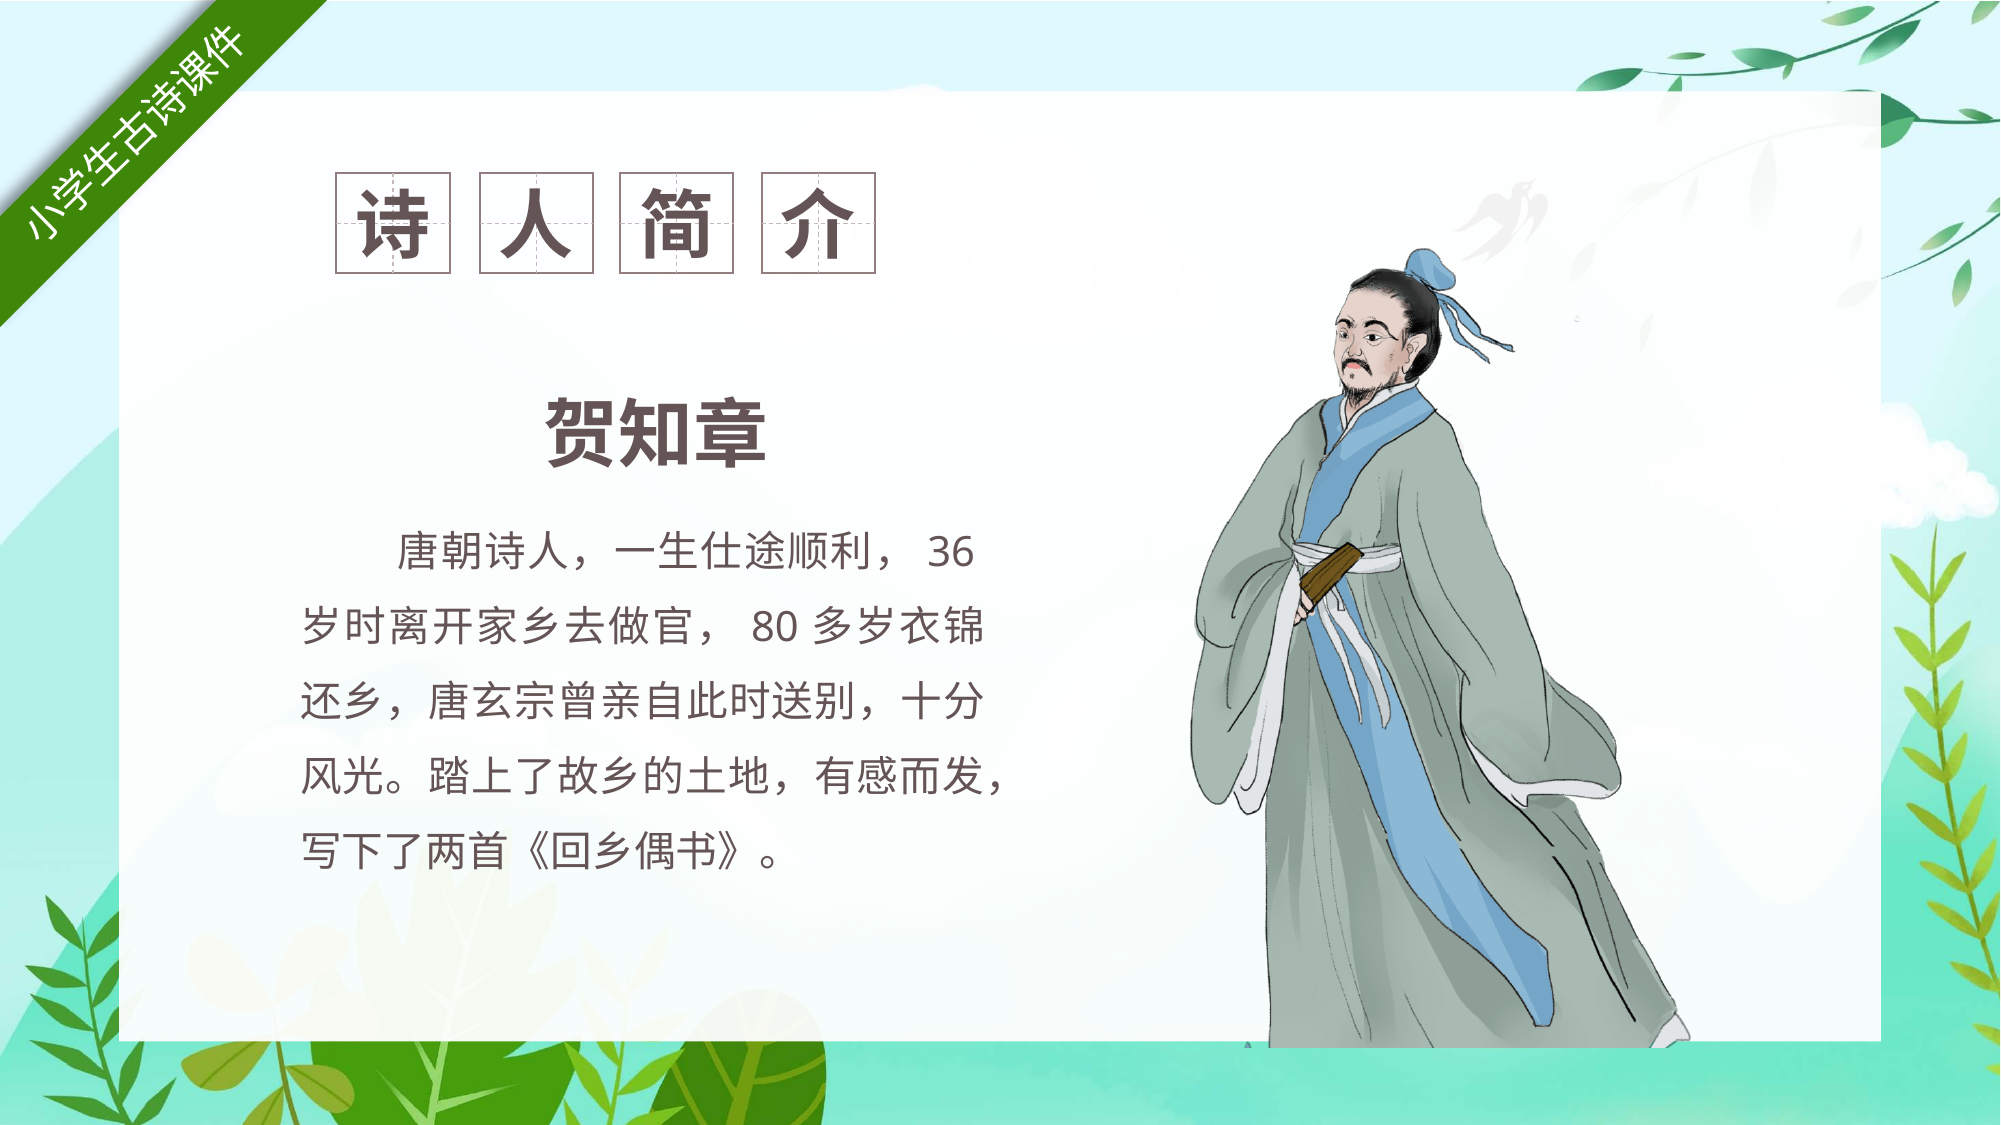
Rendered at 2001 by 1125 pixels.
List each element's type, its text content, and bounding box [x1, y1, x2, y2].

picture [0, 1, 2001, 1125]
text_box 贺知章 [528, 378, 784, 484]
text_box 唐朝诗人，一生仕途顺利，36岁时离开家乡去做官，80多岁衣锦还乡，唐玄宗曾亲自此时送别，十分风光。踏上了故乡的土地，有感而发，写下了两首《回乡偶书》。 [285, 492, 992, 882]
picture [0, 1, 214, 215]
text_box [336, 170, 875, 277]
